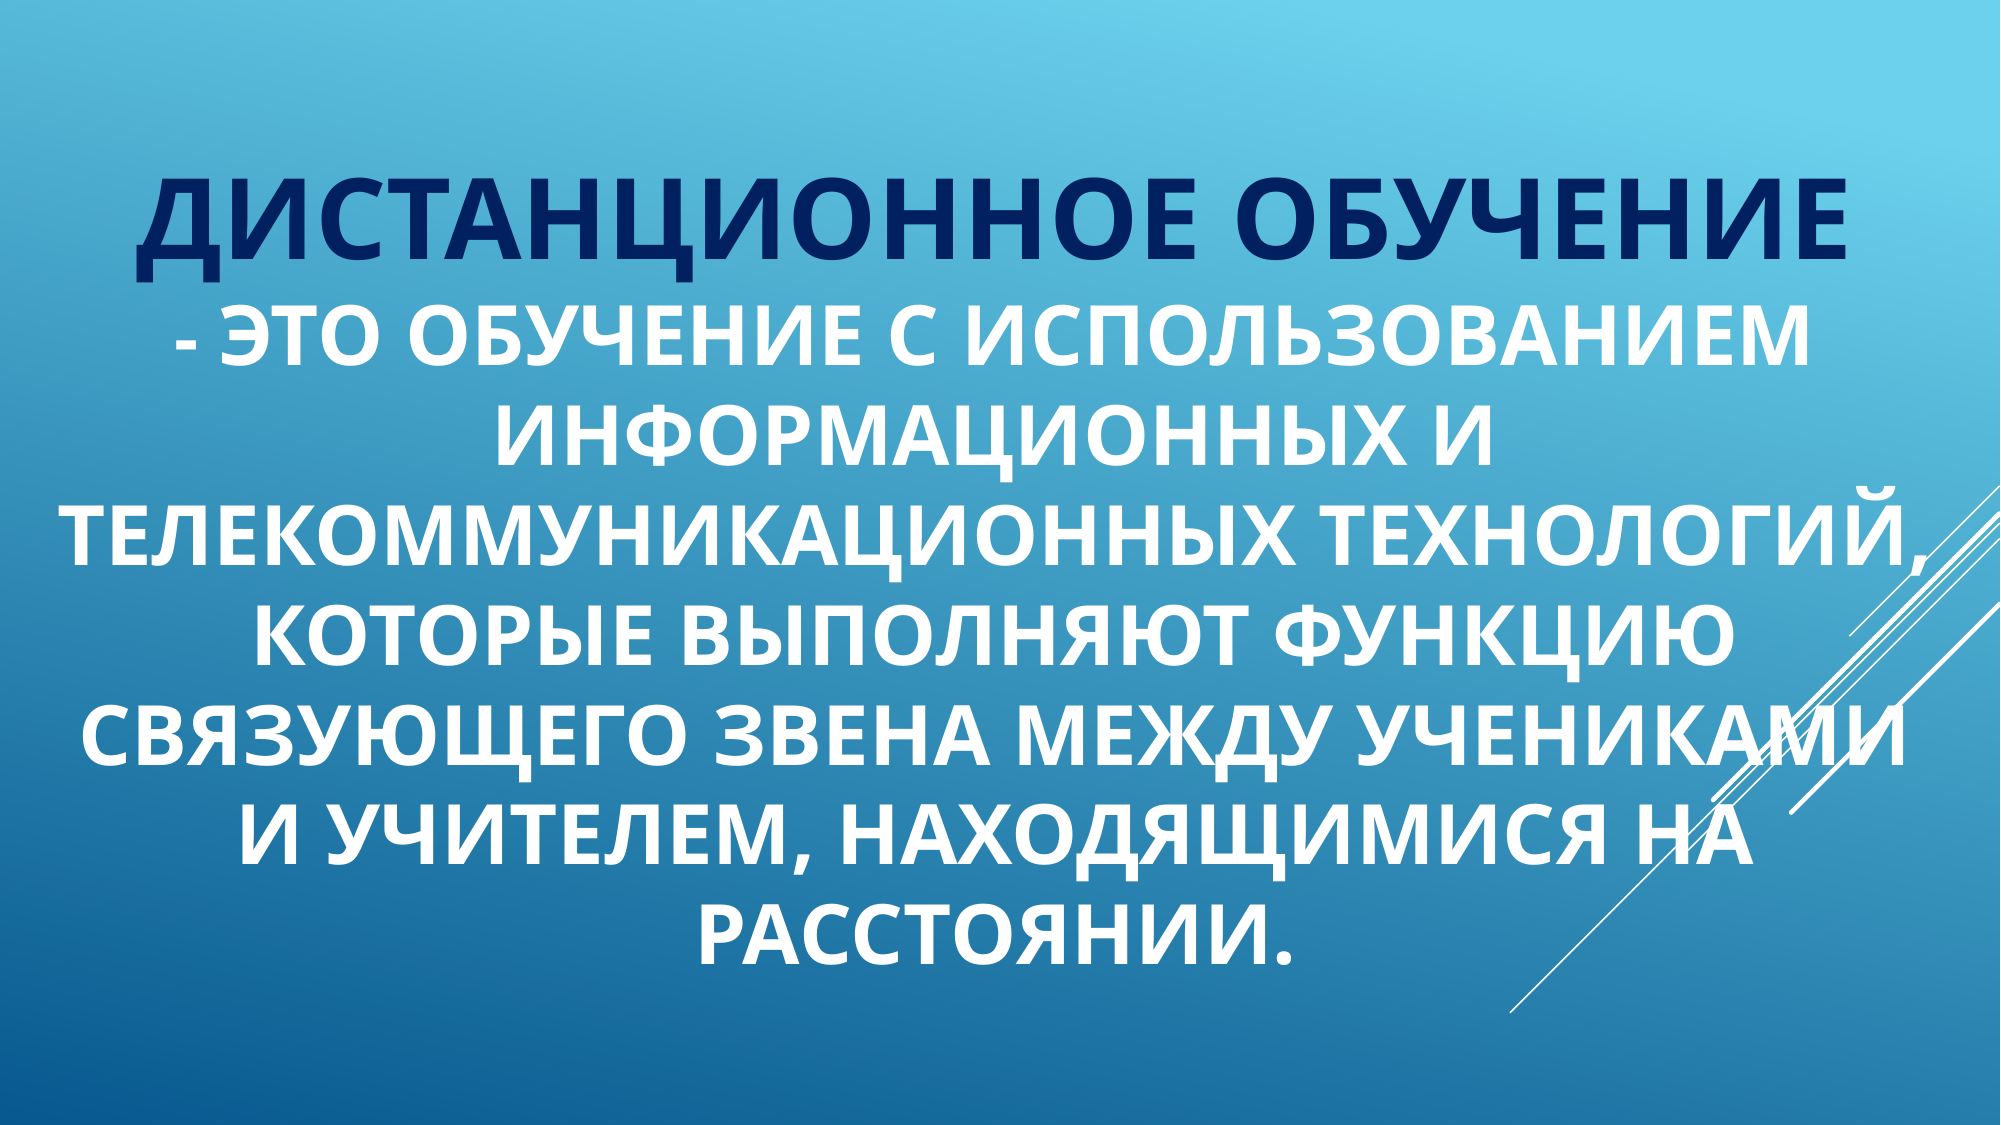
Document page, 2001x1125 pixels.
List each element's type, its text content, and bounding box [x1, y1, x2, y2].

title Дистанционное обучение - это обучение с использованием информационных и телекоммуникационных технологий, которые выполняют функцию связующего звена между учениками и учителем, находящимися на расстоянии. [28, 57, 1962, 1072]
